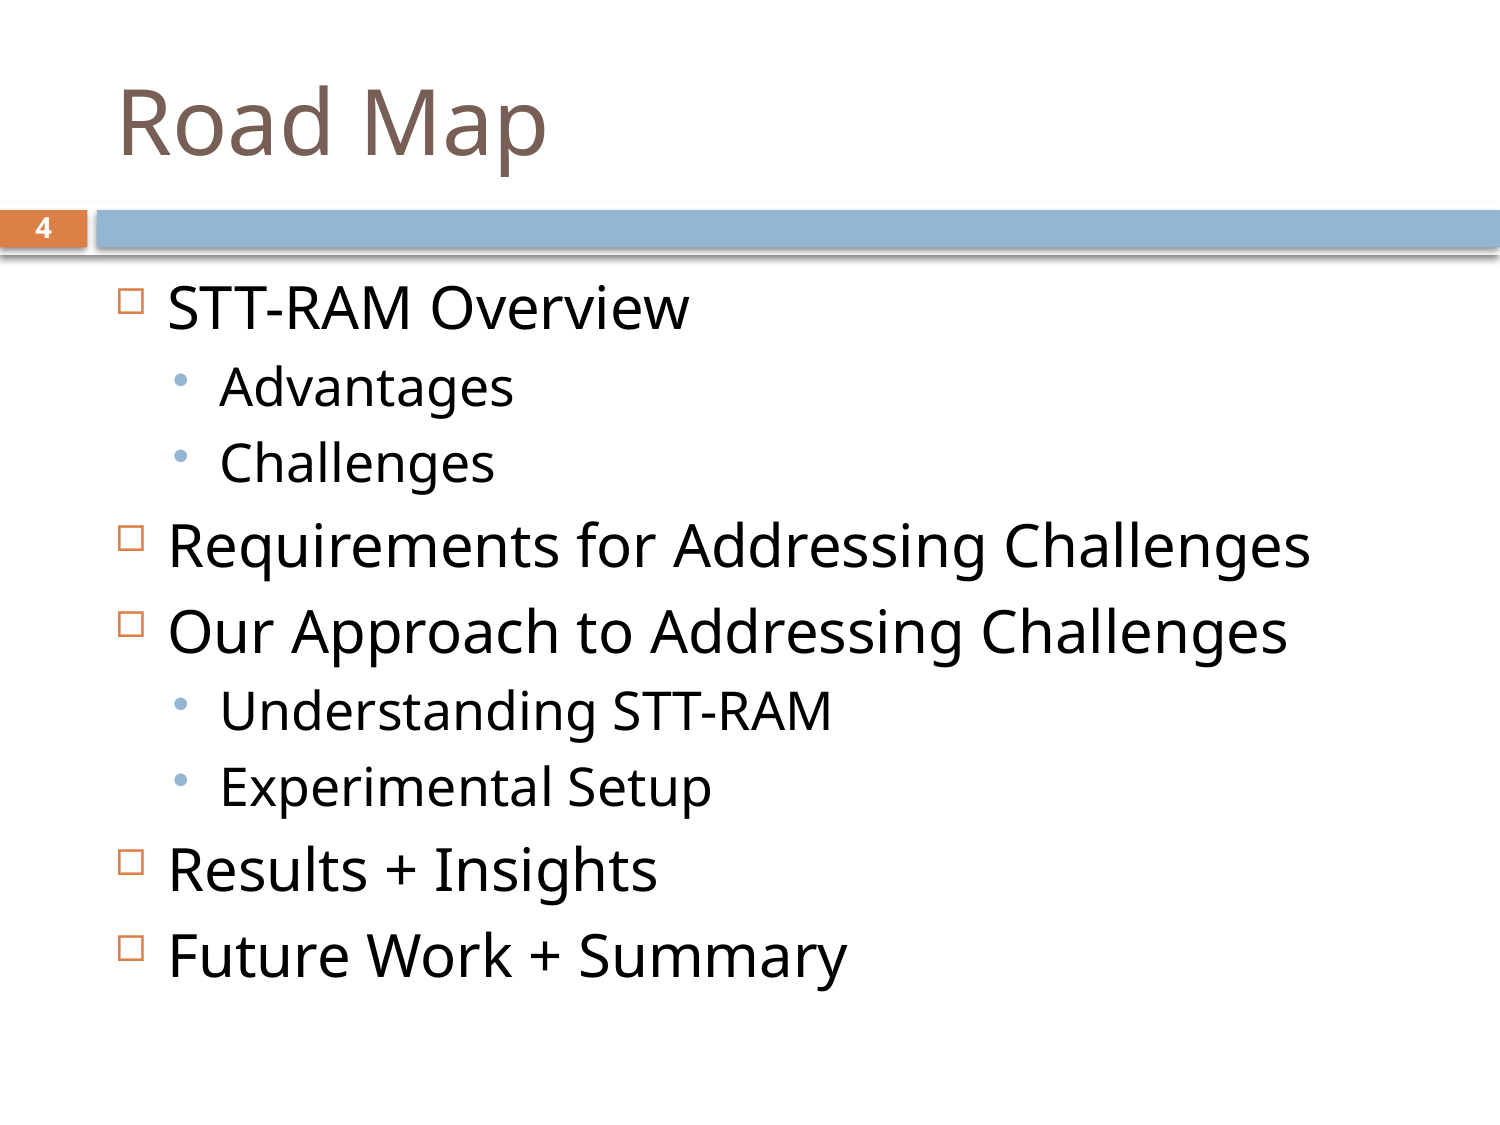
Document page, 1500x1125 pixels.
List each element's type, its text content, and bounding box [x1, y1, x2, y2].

slide_number 4 [0, 208, 88, 249]
title Road Map [100, 37, 1438, 200]
list STT-RAM Overview Advantages Challenges Requirements for Addressing Challenges Our Approach to Addressing Challenges Understanding STT-RAM Experimental Setup Results + Insights Future Work + Summary [100, 262, 1438, 1000]
